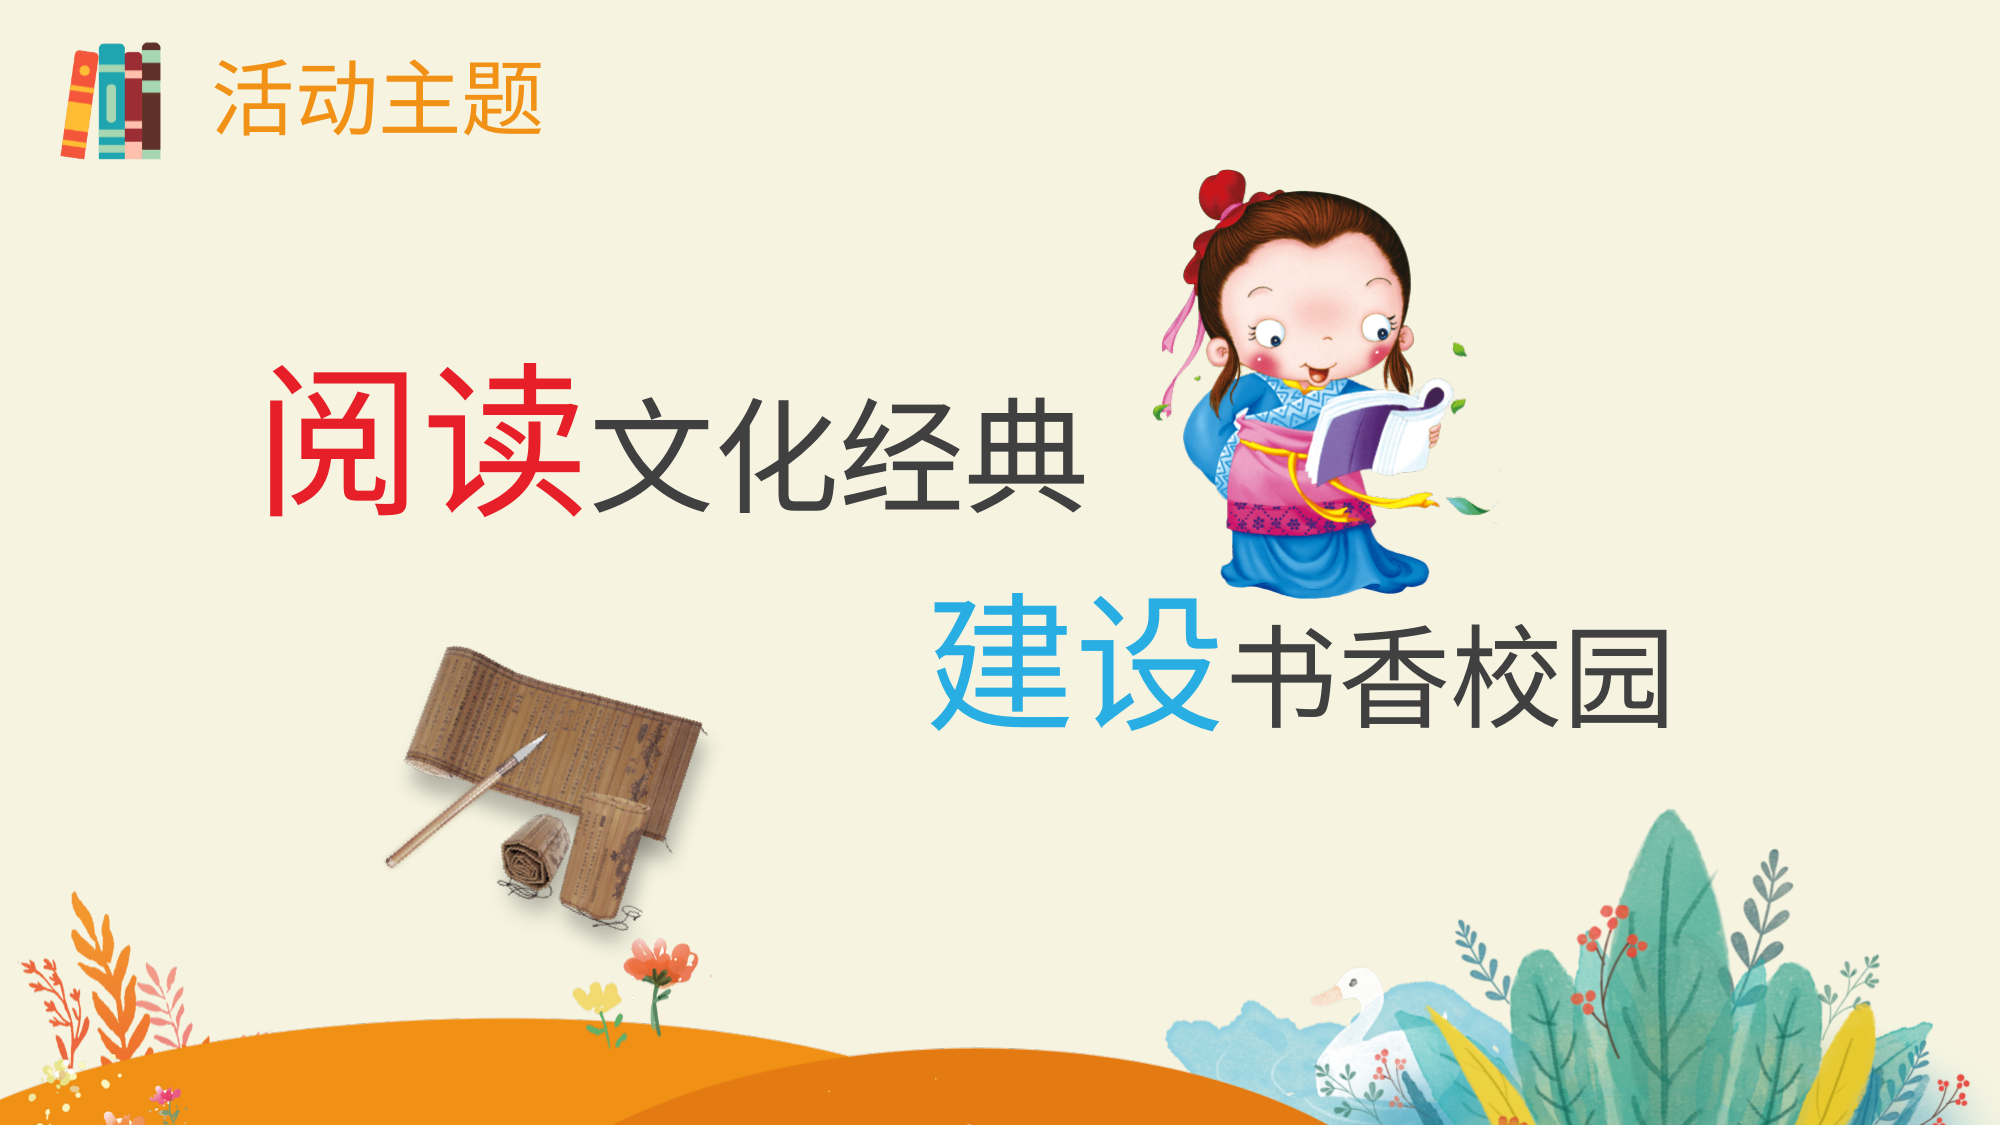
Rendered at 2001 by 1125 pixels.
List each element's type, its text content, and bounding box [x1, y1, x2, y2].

text_box 建设书香校园 [910, 562, 1798, 758]
text_box 阅读文化经典 [240, 329, 1142, 545]
text_box 活动主题 [197, 39, 560, 154]
picture [0, 0, 2000, 1125]
